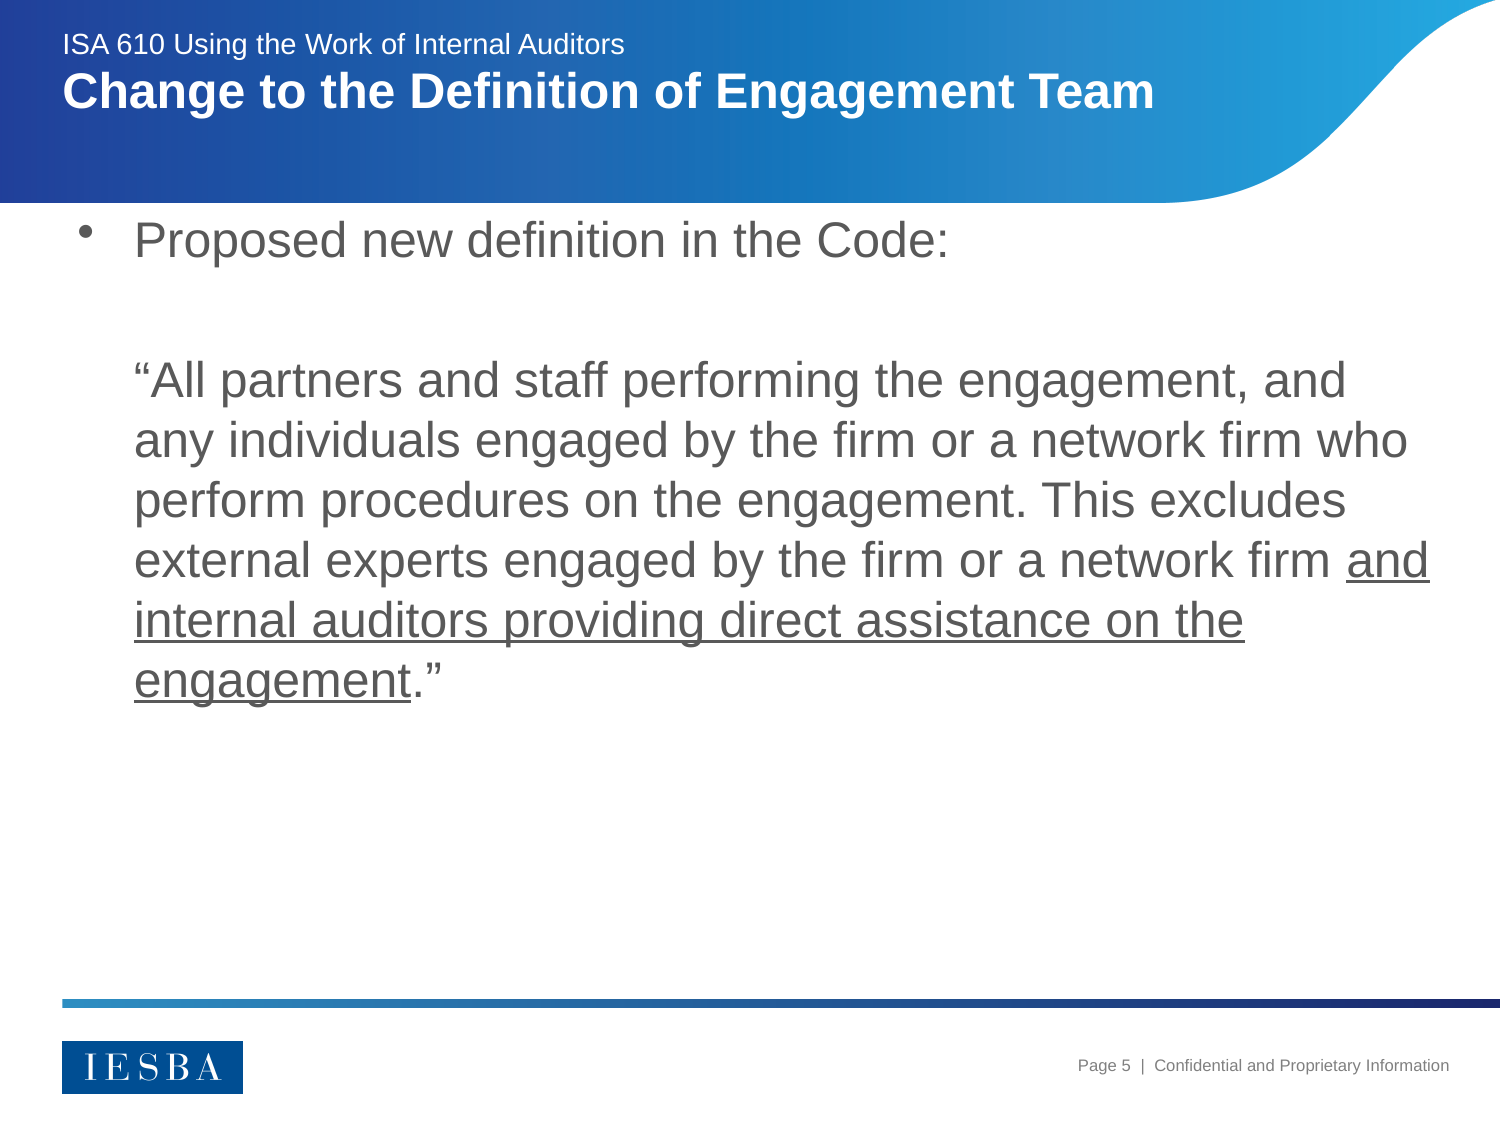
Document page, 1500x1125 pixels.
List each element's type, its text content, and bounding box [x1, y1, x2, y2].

subtitle ISA 610 Using the Work of Internal Auditors [62, 24, 750, 63]
title Change to the Definition of Engagement Team [62, 75, 1300, 163]
list Proposed new definition in the Code: “All partners and staff performing the engagement, and any individuals engaged by the firm or a network firm who perform procedures on the engagement. This excludes external experts engaged by the firm or a network firm and internal auditors providing direct assistance on the engagement.” [62, 200, 1450, 1013]
picture [0, 0, 1497, 203]
picture [62, 1041, 243, 1094]
